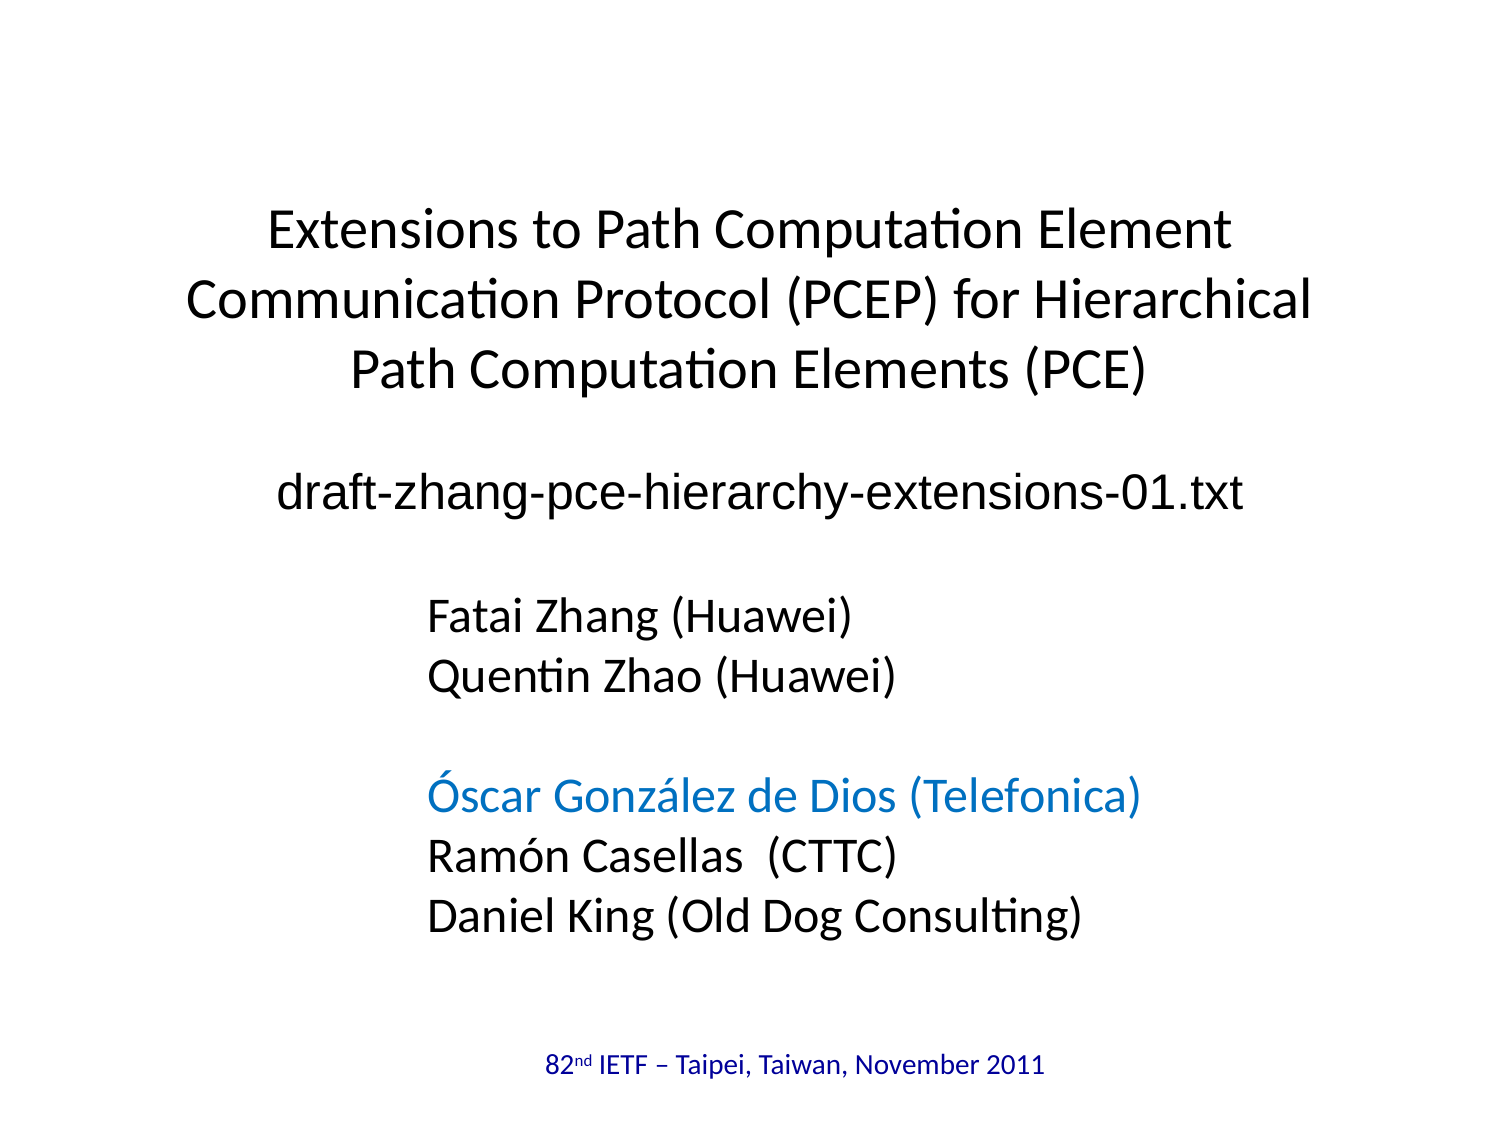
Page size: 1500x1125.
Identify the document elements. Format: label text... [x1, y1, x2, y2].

text_box Fatai Zhang (Huawei) Quentin Zhao (Huawei) Óscar González de Dios (Telefonica) Ramón Casellas (CTTC) Daniel King (Old Dog Consulting) [412, 574, 1188, 950]
title Extensions to Path Computation Element Communication Protocol (PCEP) for Hierarchical Path Computation Elements (PCE) [162, 174, 1338, 417]
text_box draft-zhang-pce-hierarchy-extensions-01.txt [261, 451, 1259, 527]
